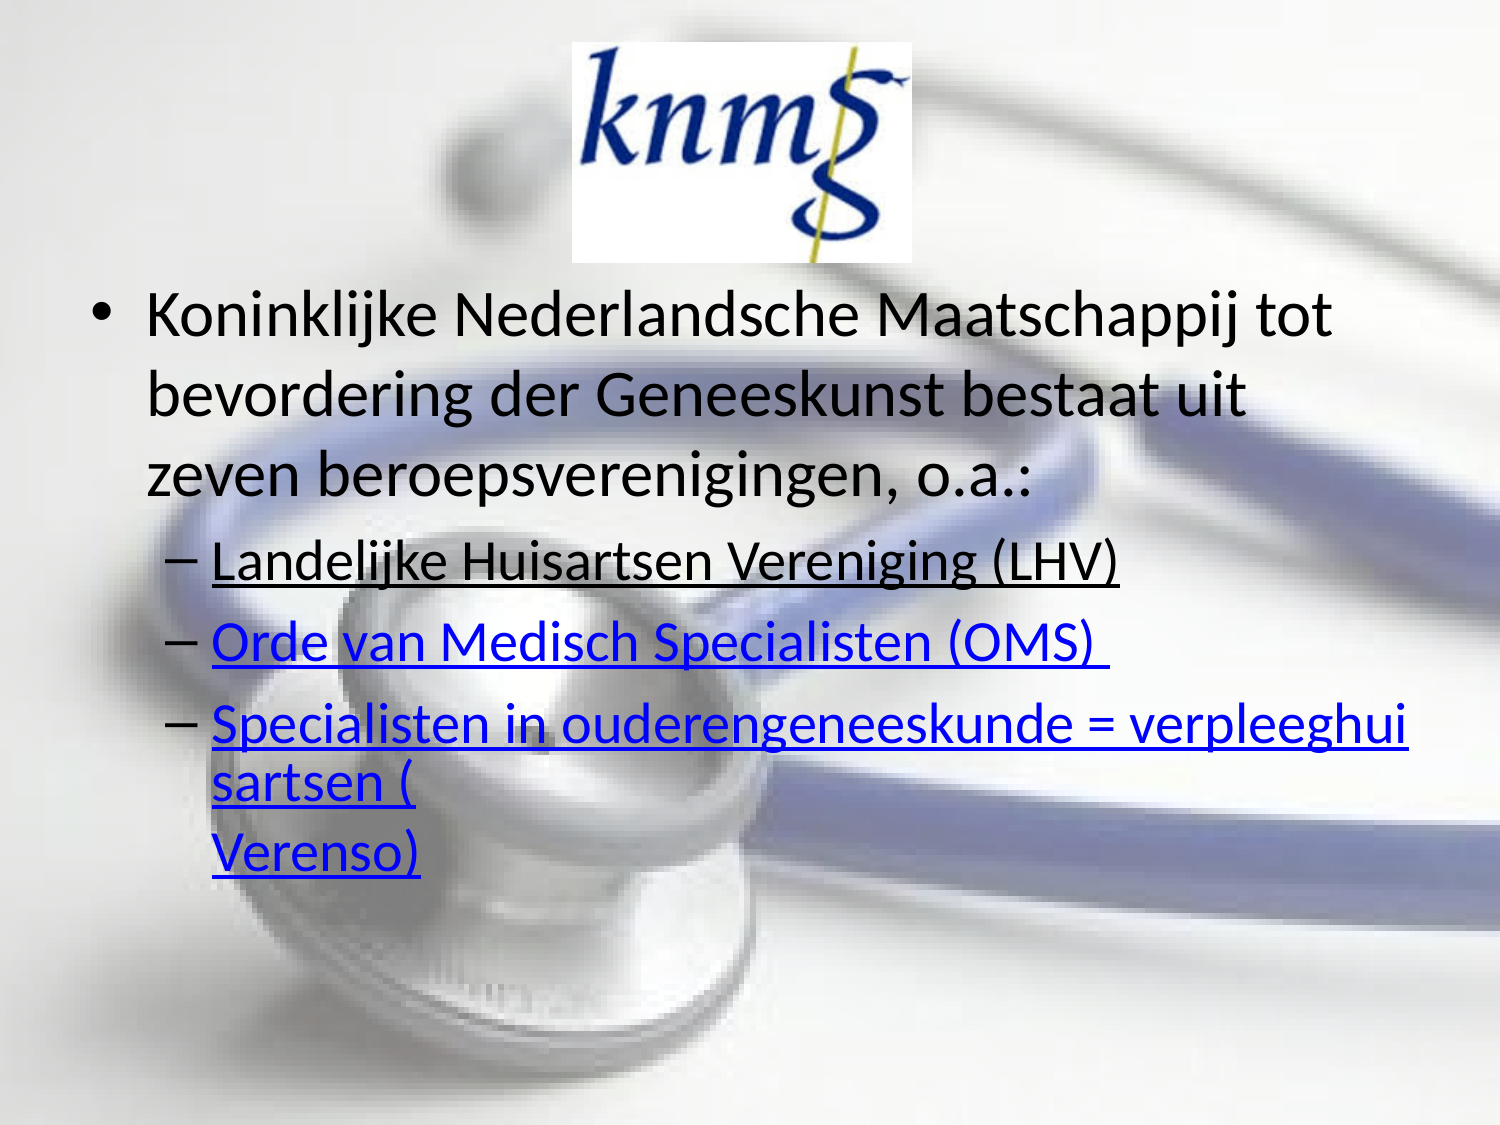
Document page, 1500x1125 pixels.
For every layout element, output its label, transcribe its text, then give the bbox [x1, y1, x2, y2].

picture [572, 42, 913, 264]
list Koninklijke Nederlandsche Maatschappij tot bevordering der Geneeskunst bestaat uit zeven beroepsverenigingen, o.a.: Landelijke Huisartsen Vereniging (LHV) Orde van Medisch Specialisten (OMS) Specialisten in ouderengeneeskunde = verpleeghuisartsen (Verenso) [75, 262, 1425, 1005]
